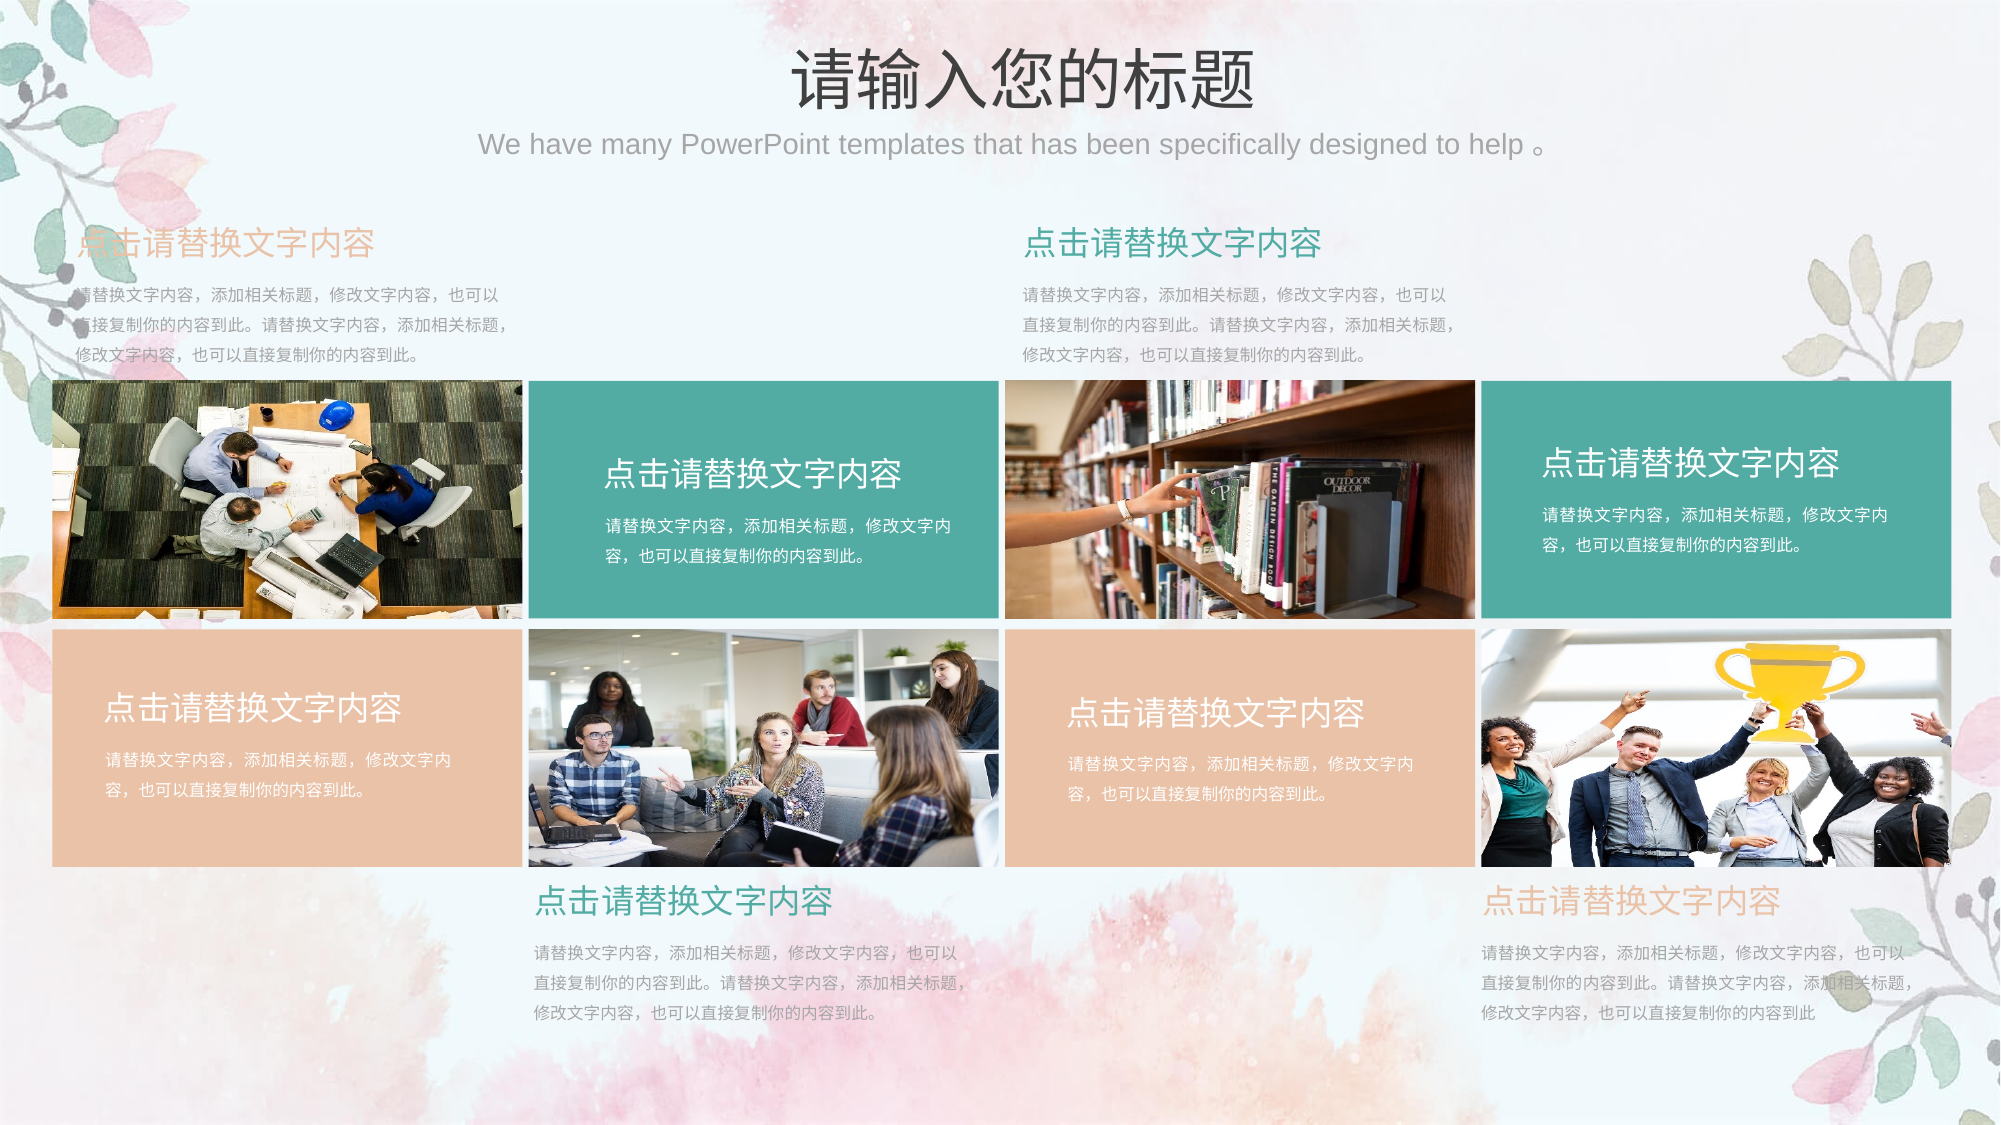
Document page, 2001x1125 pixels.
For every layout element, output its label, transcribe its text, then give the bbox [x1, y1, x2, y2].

text_box 请替换文字内容，添加相关标题，修改文字内容，也可以直接复制你的内容到此。 [104, 739, 452, 800]
text_box We have many PowerPoint templates that has been specifically designed to help。 [463, 118, 1583, 168]
text_box [528, 380, 999, 619]
text_box [1481, 629, 1952, 867]
text_box [1481, 380, 1952, 619]
text_box [52, 629, 523, 867]
picture [0, 0, 2001, 1125]
text_box 请输入您的标题 [774, 30, 1272, 118]
text_box 请替换文字内容，添加相关标题，修改文字内容，也可以直接复制你的内容到此。请替换文字内容，添加相关标题，修改文字内容，也可以直接复制你的内容到此 [1481, 932, 1906, 1023]
text_box 请替换文字内容，添加相关标题，修改文字内容，也可以直接复制你的内容到此。 [1067, 744, 1415, 805]
text_box 请替换文字内容，添加相关标题，修改文字内容，也可以直接复制你的内容到此。 [605, 505, 952, 566]
text_box 请替换文字内容，添加相关标题，修改文字内容，也可以直接复制你的内容到此。请替换文字内容，添加相关标题，修改文字内容，也可以直接复制你的内容到此。 [533, 932, 958, 1023]
text_box 点击请替换文字内容 [534, 880, 904, 921]
text_box 点击请替换文字内容 [1541, 442, 1894, 483]
text_box 点击请替换文字内容 [1066, 691, 1419, 732]
text_box 点击请替换文字内容 [103, 687, 457, 728]
text_box 点击请替换文字内容 [1023, 222, 1393, 263]
text_box 点击请替换文字内容 [604, 452, 957, 493]
text_box [52, 380, 523, 619]
text_box [528, 629, 999, 867]
text_box 点击请替换文字内容 [1482, 880, 1851, 921]
text_box 请替换文字内容，添加相关标题，修改文字内容，也可以直接复制你的内容到此。请替换文字内容，添加相关标题，修改文字内容，也可以直接复制你的内容到此。 [1022, 275, 1448, 365]
text_box 请替换文字内容，添加相关标题，修改文字内容，也可以直接复制你的内容到此。请替换文字内容，添加相关标题，修改文字内容，也可以直接复制你的内容到此。 [75, 275, 500, 365]
text_box [1004, 629, 1476, 867]
text_box 点击请替换文字内容 [76, 222, 445, 263]
text_box [1004, 380, 1476, 619]
text_box 请替换文字内容，添加相关标题，修改文字内容，也可以直接复制你的内容到此。 [1542, 494, 1889, 555]
